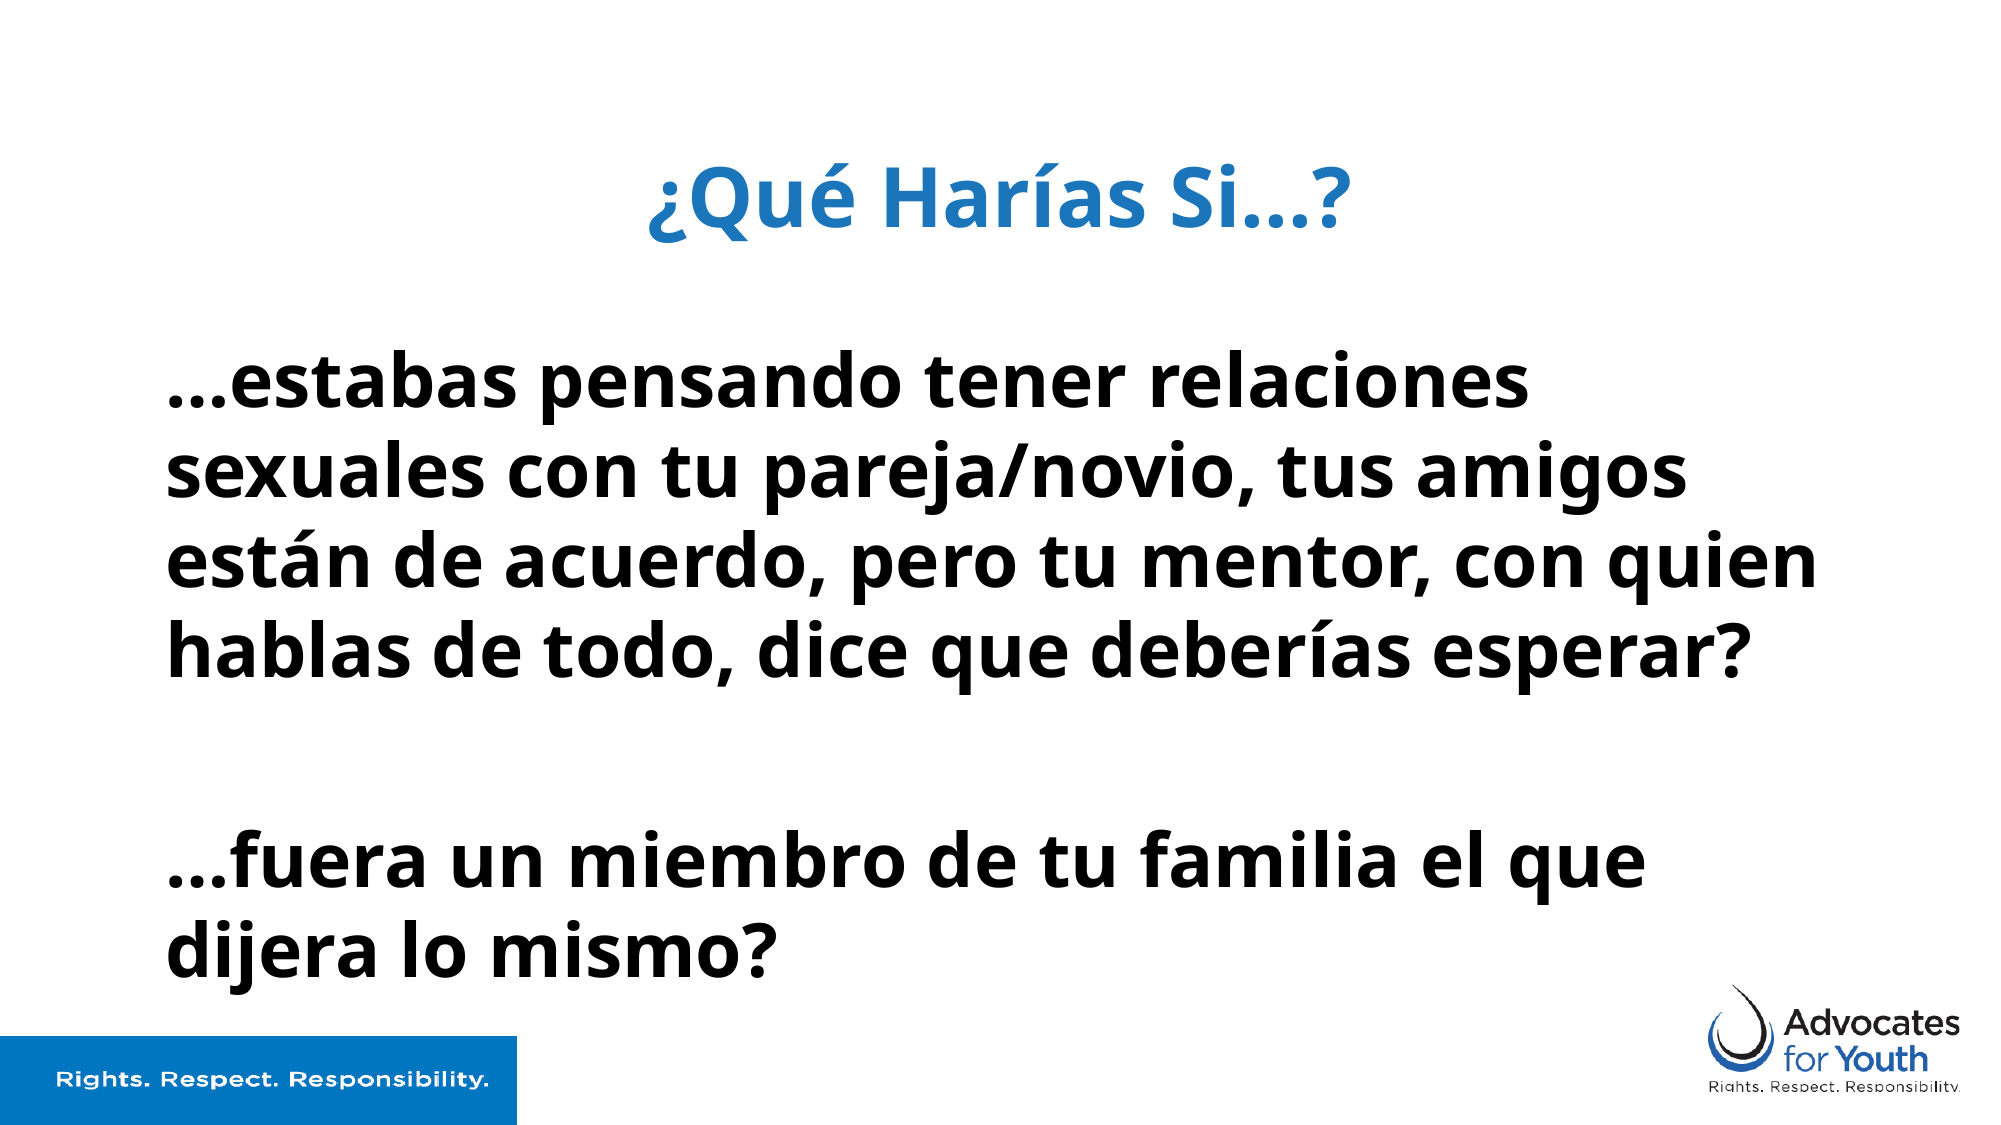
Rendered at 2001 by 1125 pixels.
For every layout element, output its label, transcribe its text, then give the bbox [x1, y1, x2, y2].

picture [1707, 984, 1960, 1093]
title ¿Qué Harías Si...? [150, 99, 1850, 288]
list …estabas pensando tener relaciones sexuales con tu pareja/novio, tus amigos están de acuerdo, pero tu mentor, con quien hablas de todo, dice que deberías esperar? …fuera un miembro de tu familia el que dijera lo mismo? [150, 324, 1850, 1000]
picture [0, 1036, 517, 1125]
